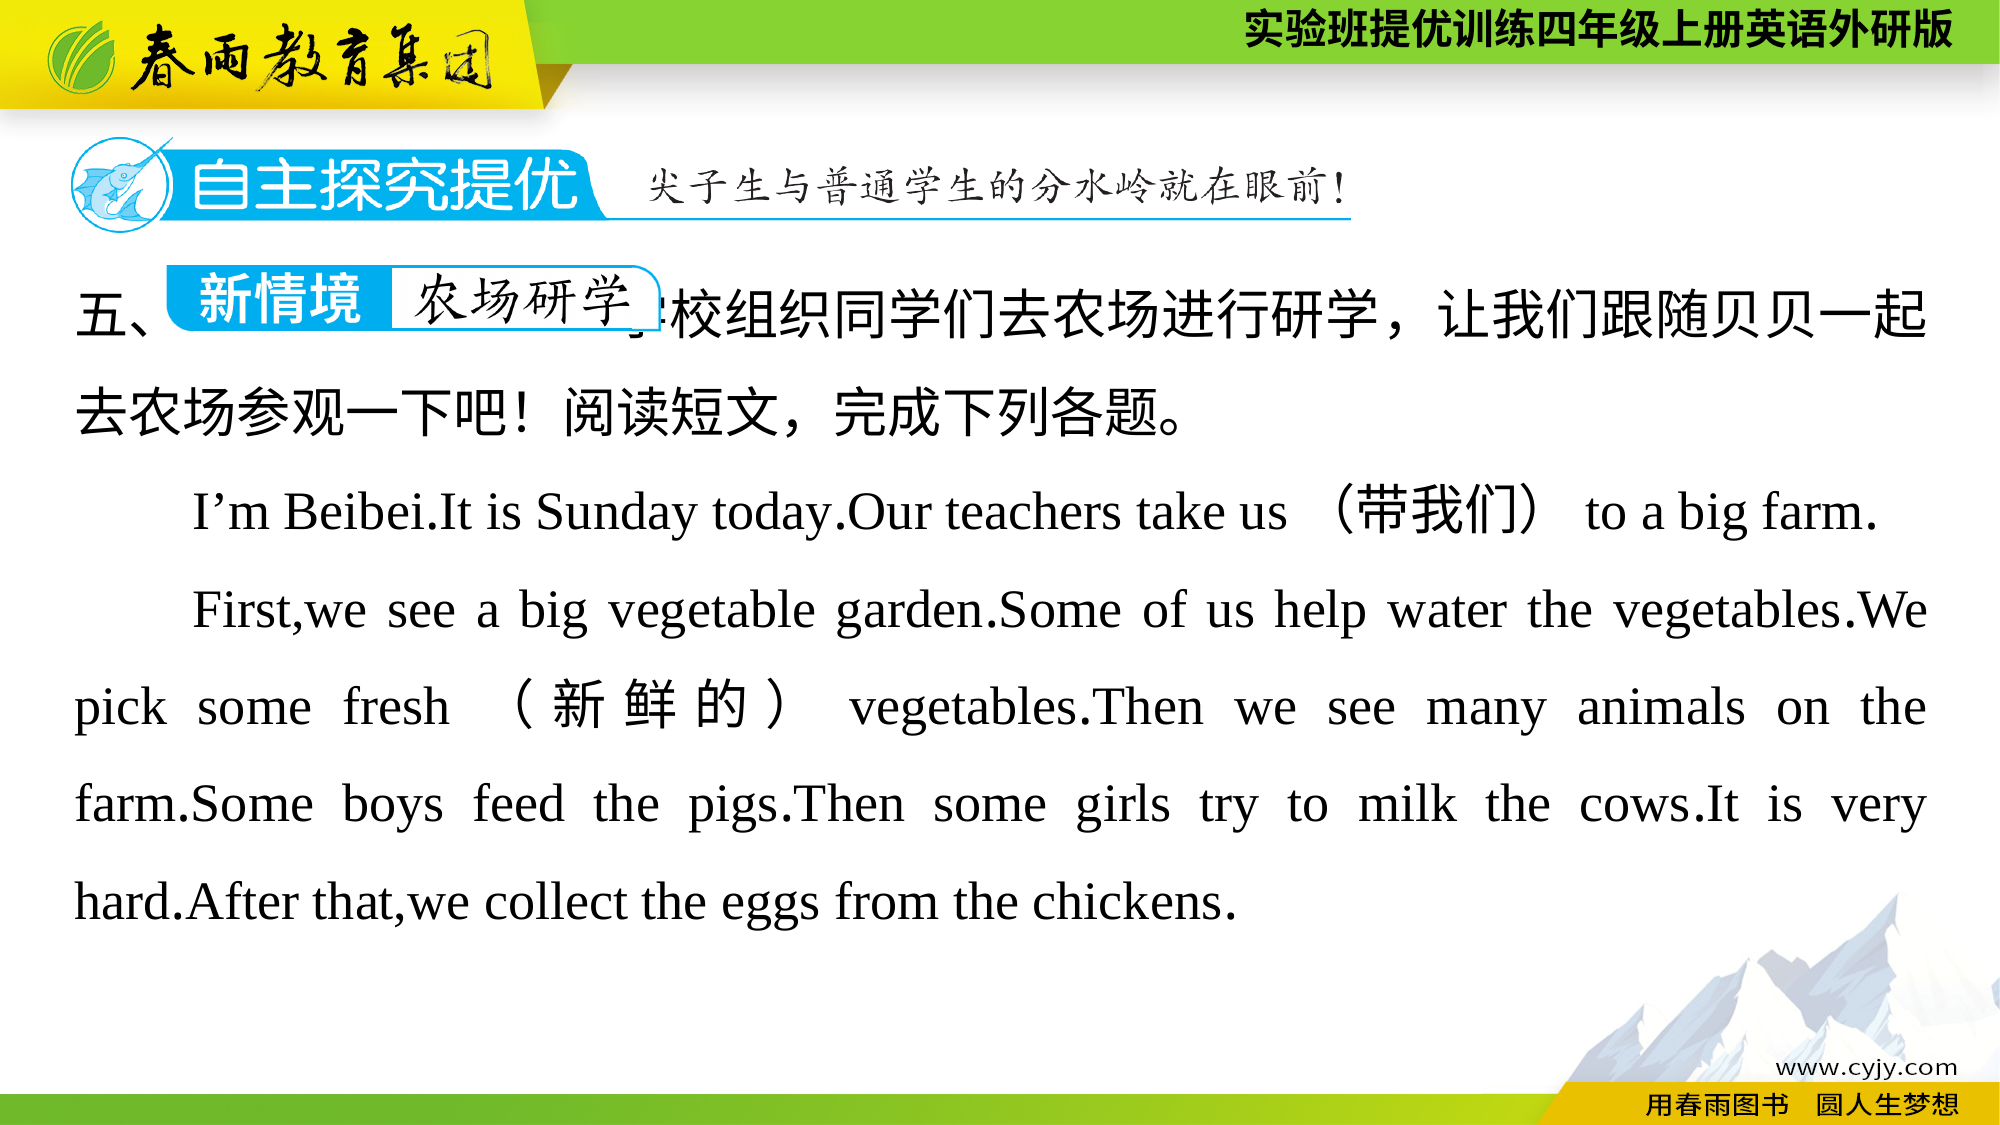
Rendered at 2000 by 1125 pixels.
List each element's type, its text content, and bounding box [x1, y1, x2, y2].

list 五、 学校组织同学们去农场进行研学，让我们跟随贝贝一起去农场参观一下吧！阅读短文，完成下列各题。 I’m Beibei.It is Sunday today.Our teachers take us（带我们）to a big farm. First,we see a big vegetable garden.Some of us help water the vegetables.We pick some fresh（新鲜的）vegetables.Then we see many animals on the farm.Some boys feed the pigs.Then some girls try to milk the cows.It is very hard.After that,we collect the eggs from the chickens. [59, 240, 1944, 945]
picture [0, 0, 2000, 1125]
